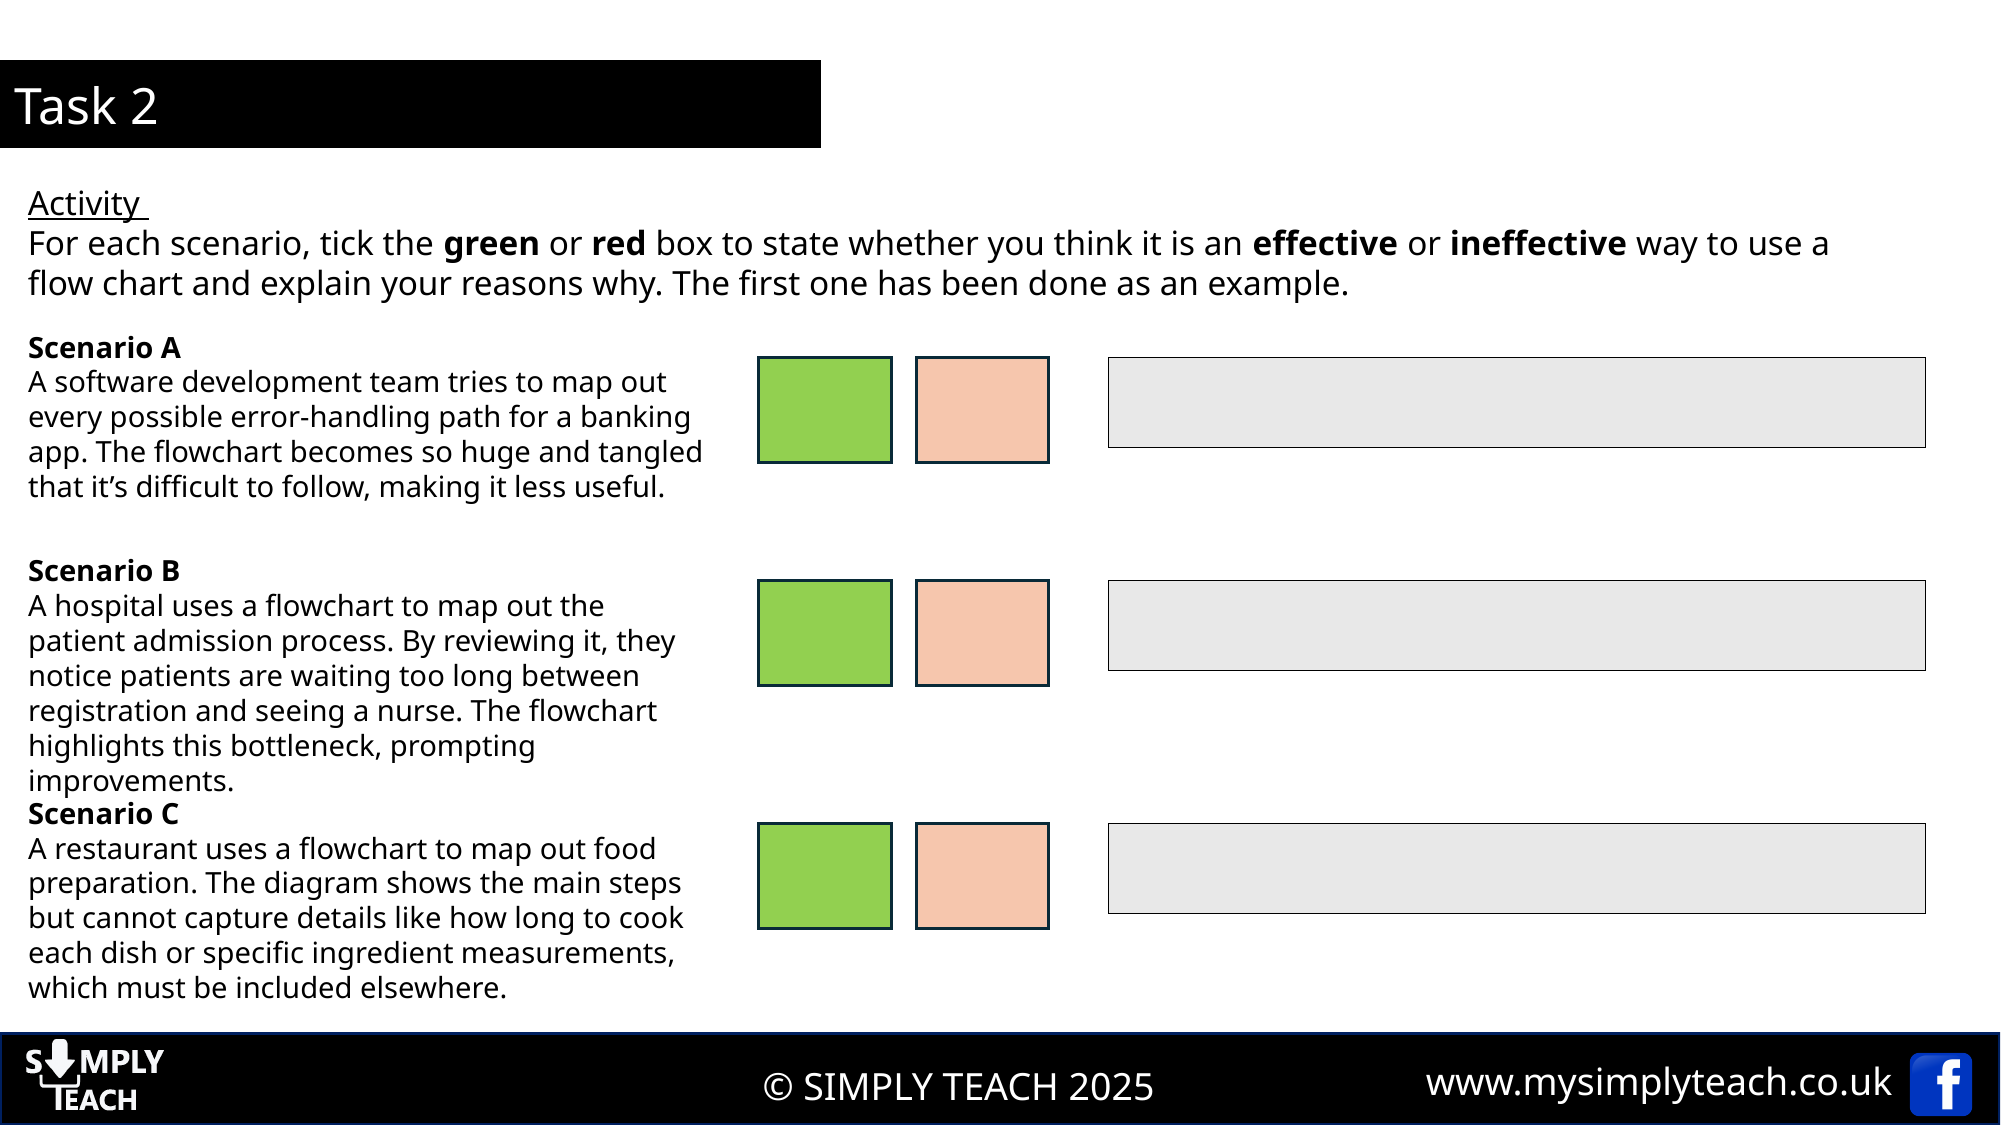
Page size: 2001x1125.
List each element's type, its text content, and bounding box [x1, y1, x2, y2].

text_box [915, 356, 1050, 464]
text_box [757, 822, 893, 930]
text_box Scenario C A restaurant uses a flowchart to map out food preparation. The diagram shows the main steps but cannot capture details like how long to cook each dish or specific ingredient measurements, which must be included elsewhere. [13, 787, 721, 1013]
text_box Activity For each scenario, tick the green or red box to state whether you think it is an effective or ineffective way to use a flow chart and explain your reasons why. The first one has been done as an example. [13, 174, 1895, 310]
text_box [1107, 822, 1927, 915]
text_box [757, 579, 893, 687]
text_box Task 2 [0, 60, 821, 148]
text_box Scenario B A hospital uses a flowchart to map out the patient admission process. By reviewing it, they notice patients are waiting too long between registration and seeing a nurse. The flowchart highlights this bottleneck, prompting improvements. [13, 544, 721, 787]
text_box [915, 822, 1050, 930]
text_box Scenario A A software development team tries to map out every possible error-handling path for a banking app. The flowchart becomes so huge and tangled that it’s difficult to follow, making it less useful. [13, 321, 721, 512]
picture [15, 1033, 182, 1122]
text_box [915, 579, 1050, 687]
text_box [1107, 356, 1927, 449]
text_box [1107, 579, 1927, 672]
picture [1907, 1050, 1975, 1119]
text_box [757, 356, 893, 464]
